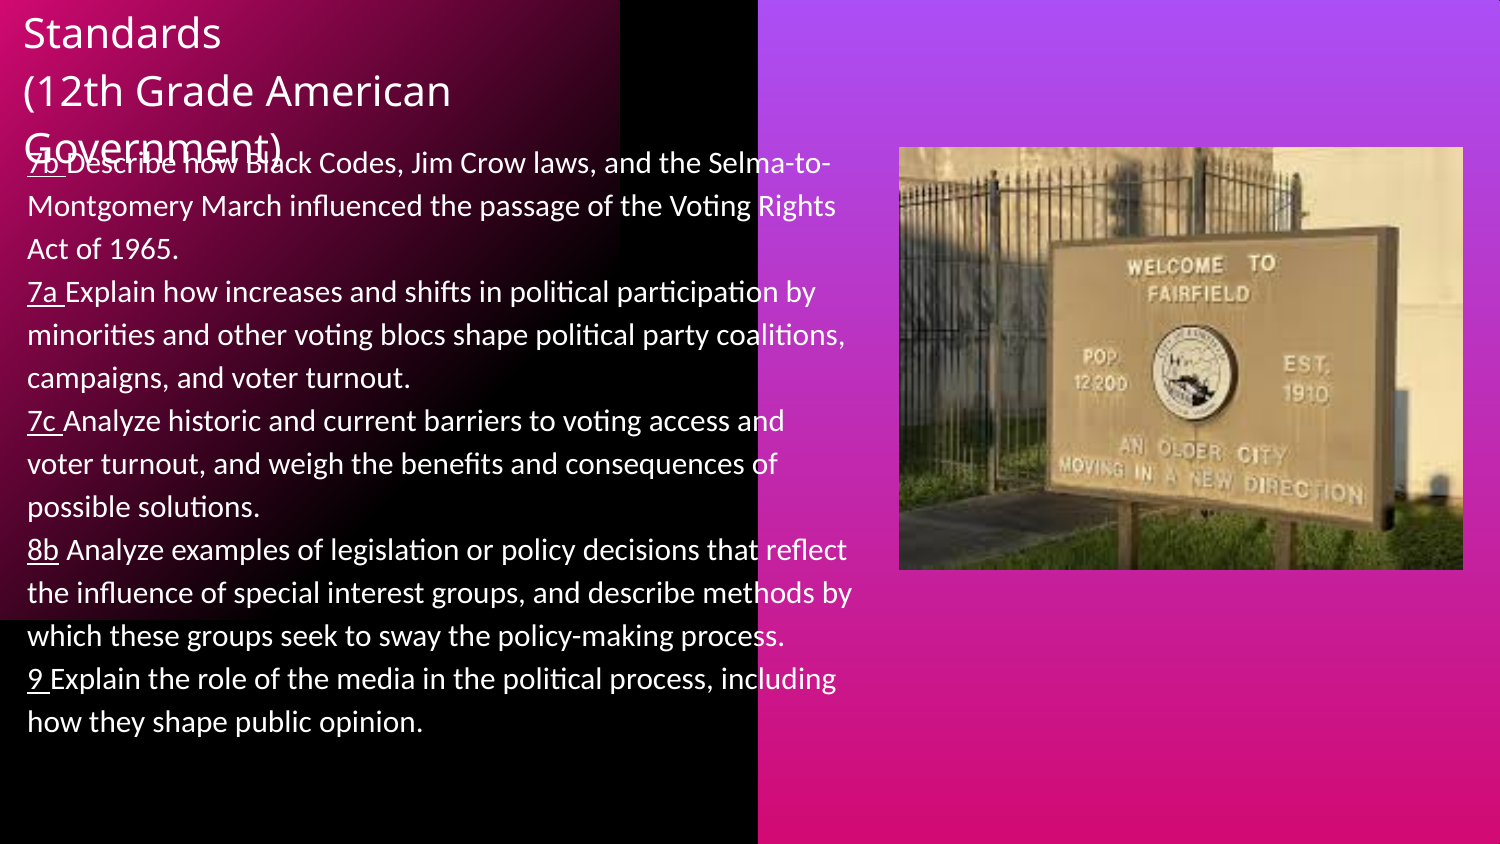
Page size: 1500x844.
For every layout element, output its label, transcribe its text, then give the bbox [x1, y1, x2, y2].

title Standards (12th Grade American Government) [23, 0, 697, 76]
picture [899, 147, 1463, 570]
subtitle 7b Describe how Black Codes, Jim Crow laws, and the Selma-to-Montgomery March influenced the passage of the Voting Rights Act of 1965. 7a Explain how increases and shifts in political participation by minorities and other voting blocs shape political party coalitions, campaigns, and voter turnout. 7c Analyze historic and current barriers to voting access and voter turnout, and weigh the benefits and consequences of possible solutions. 8b Analyze examples of legislation or policy decisions that reflect the influence of special interest groups, and describe methods by which these groups seek to sway the policy-making process. 9 Explain the role of the media in the political process, including how they shape public opinion. [0, 136, 861, 844]
